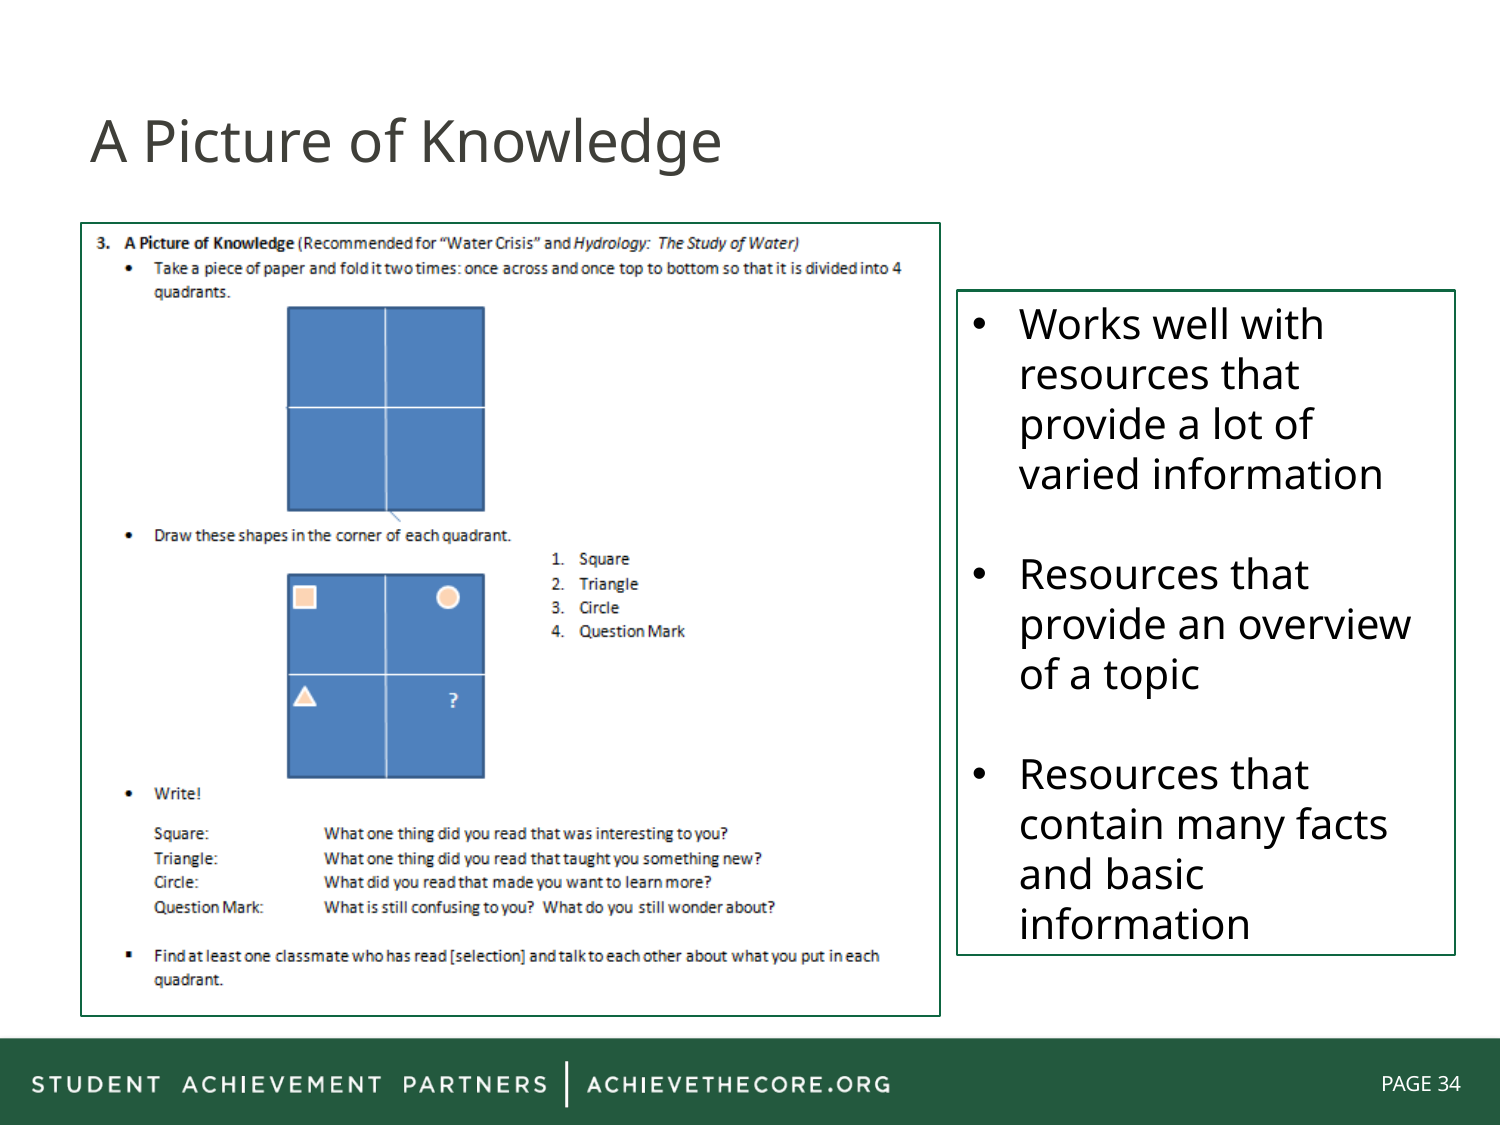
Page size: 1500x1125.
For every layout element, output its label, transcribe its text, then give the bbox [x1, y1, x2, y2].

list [82, 223, 940, 1015]
title A Picture of Knowledge [75, 45, 1425, 233]
text_box Works well with resources that provide a lot of varied information Resources that provide an overview of a topic Resources that contain many facts and basic information [957, 290, 1456, 956]
